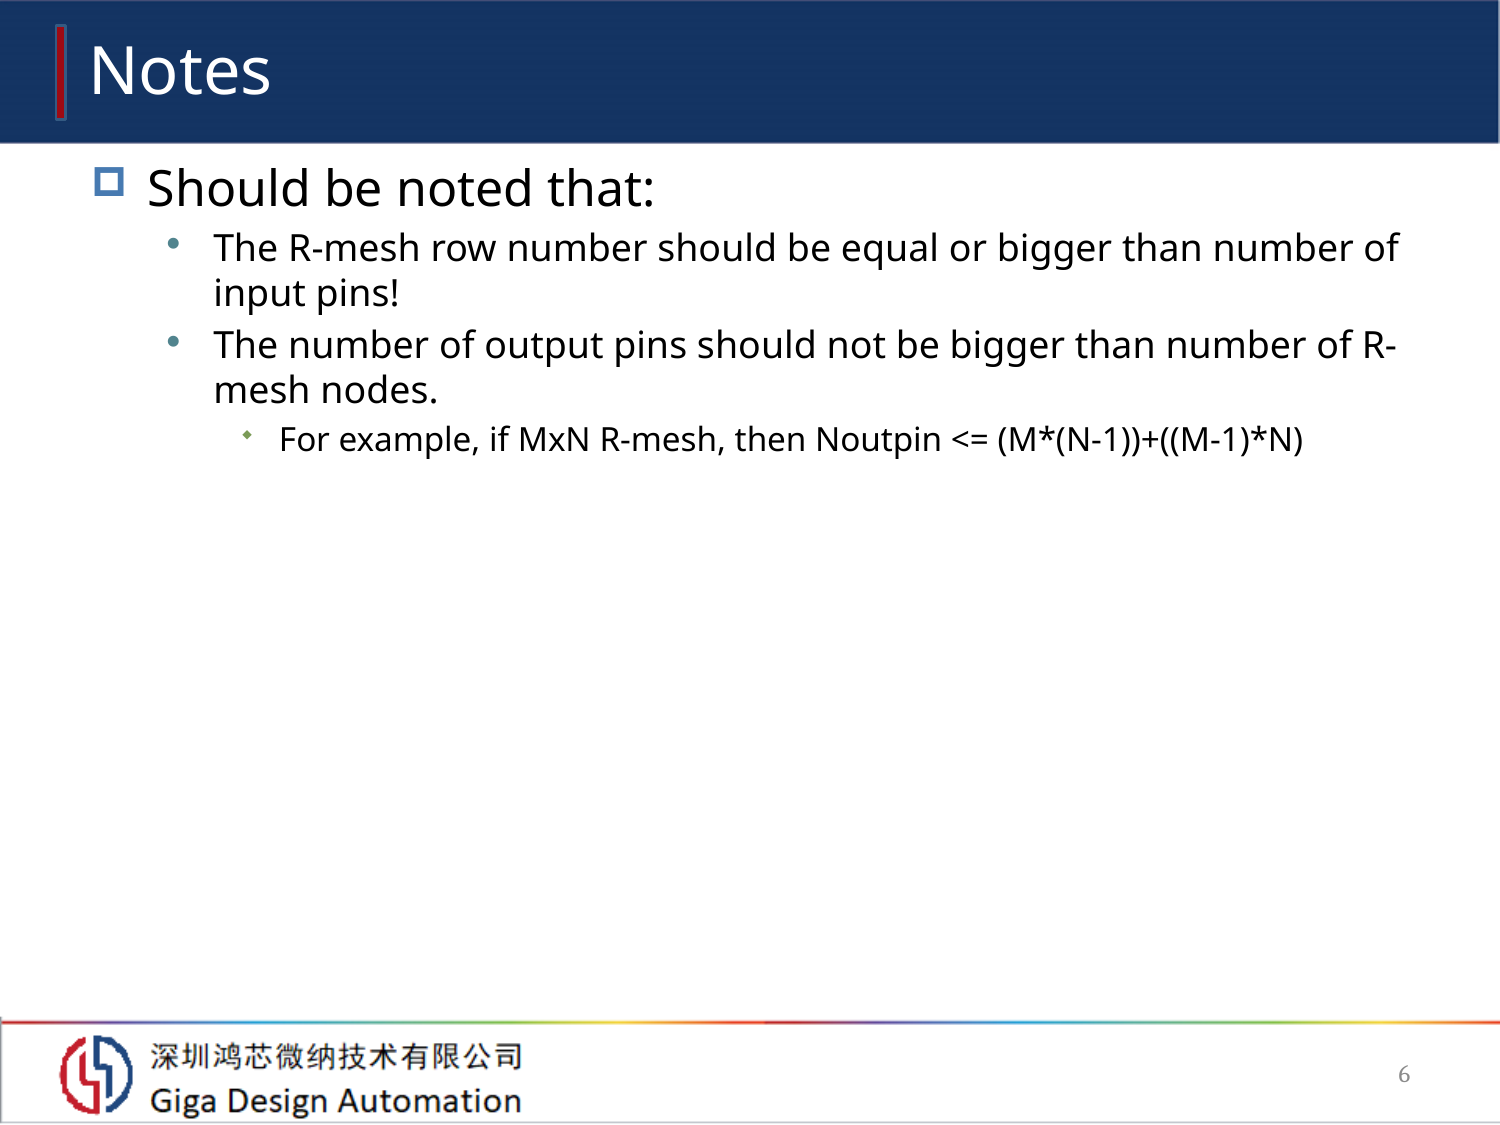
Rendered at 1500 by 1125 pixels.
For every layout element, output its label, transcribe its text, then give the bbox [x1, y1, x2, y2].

list Should be noted that: The R-mesh row number should be equal or bigger than number of input pins! The number of output pins should not be bigger than number of R-mesh nodes. For example, if MxN R-mesh, then Noutpin <= (M*(N-1))+((M-1)*N) [76, 149, 1424, 1012]
picture [0, 0, 1500, 1125]
slide_number 6 [1074, 1042, 1425, 1103]
title Notes [73, 20, 1424, 138]
